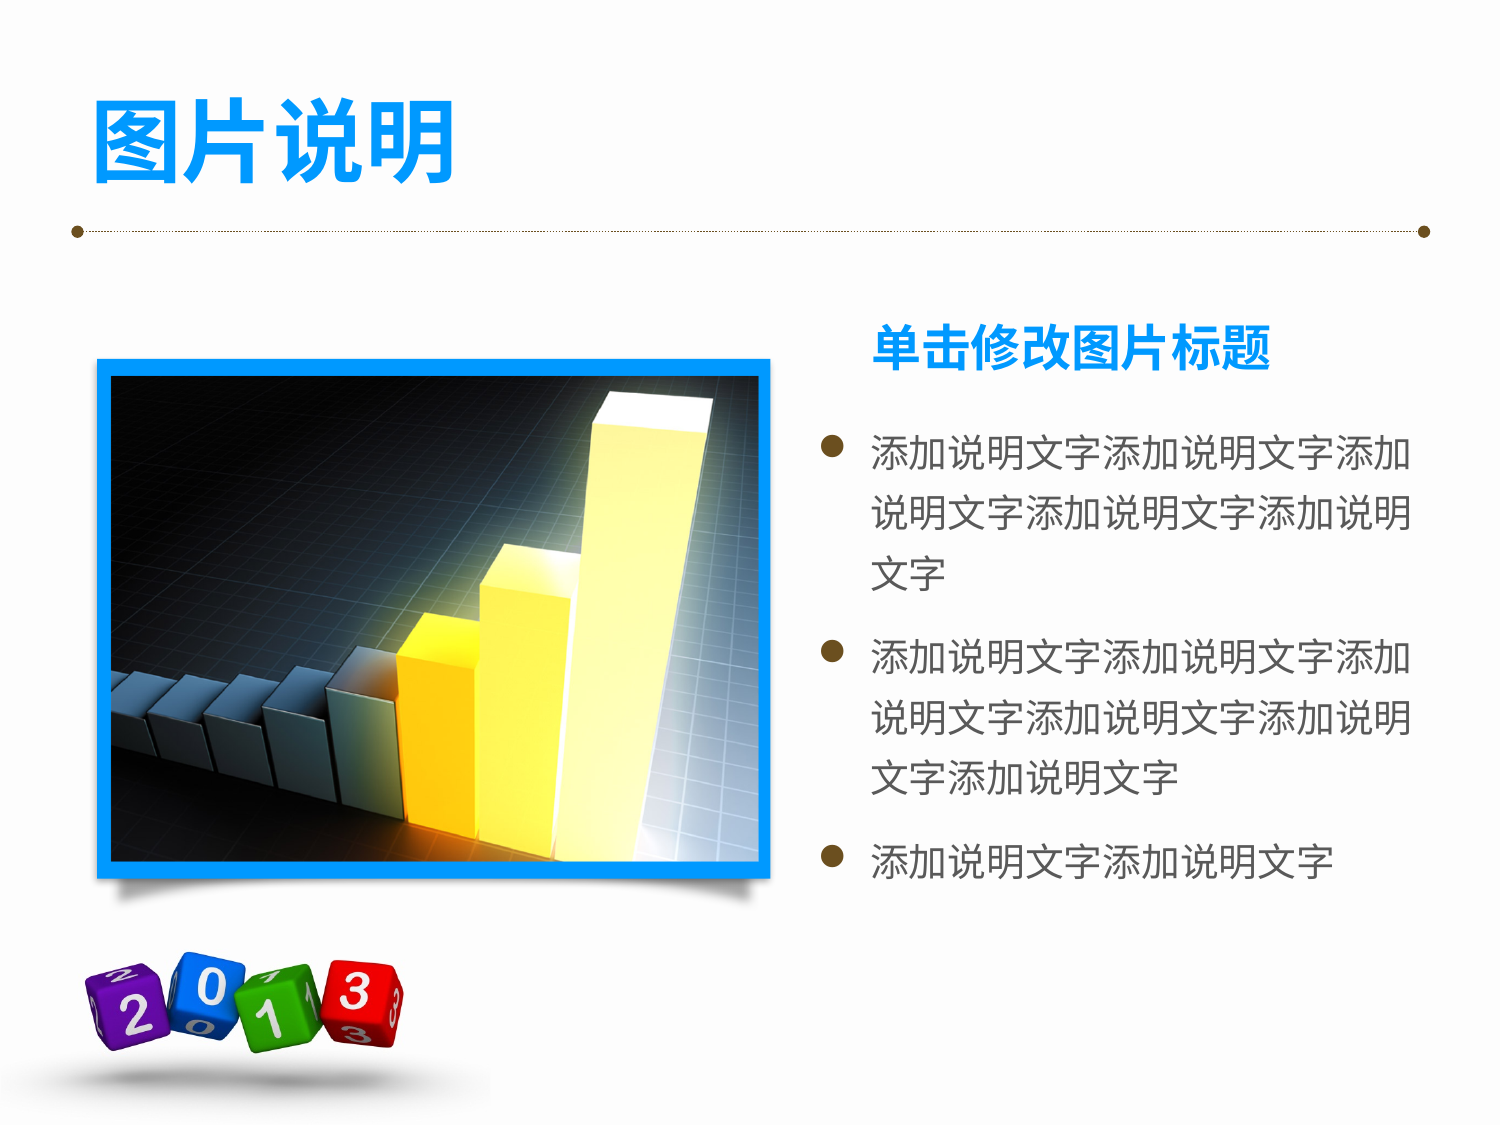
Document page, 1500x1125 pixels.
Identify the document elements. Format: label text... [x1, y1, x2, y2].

text_box 单击修改图片标题 [856, 290, 1430, 370]
title 图片说明 [75, 45, 1425, 233]
text_box [95, 357, 772, 881]
picture [110, 375, 759, 862]
text_box 添加说明文字添加说明文字添加说明文字添加说明文字添加说明文字 添加说明文字添加说明文字添加说明文字添加说明文字添加说明文字添加说明文字 添加说明文字添加说明文字 [803, 407, 1430, 894]
picture [0, 931, 491, 1125]
